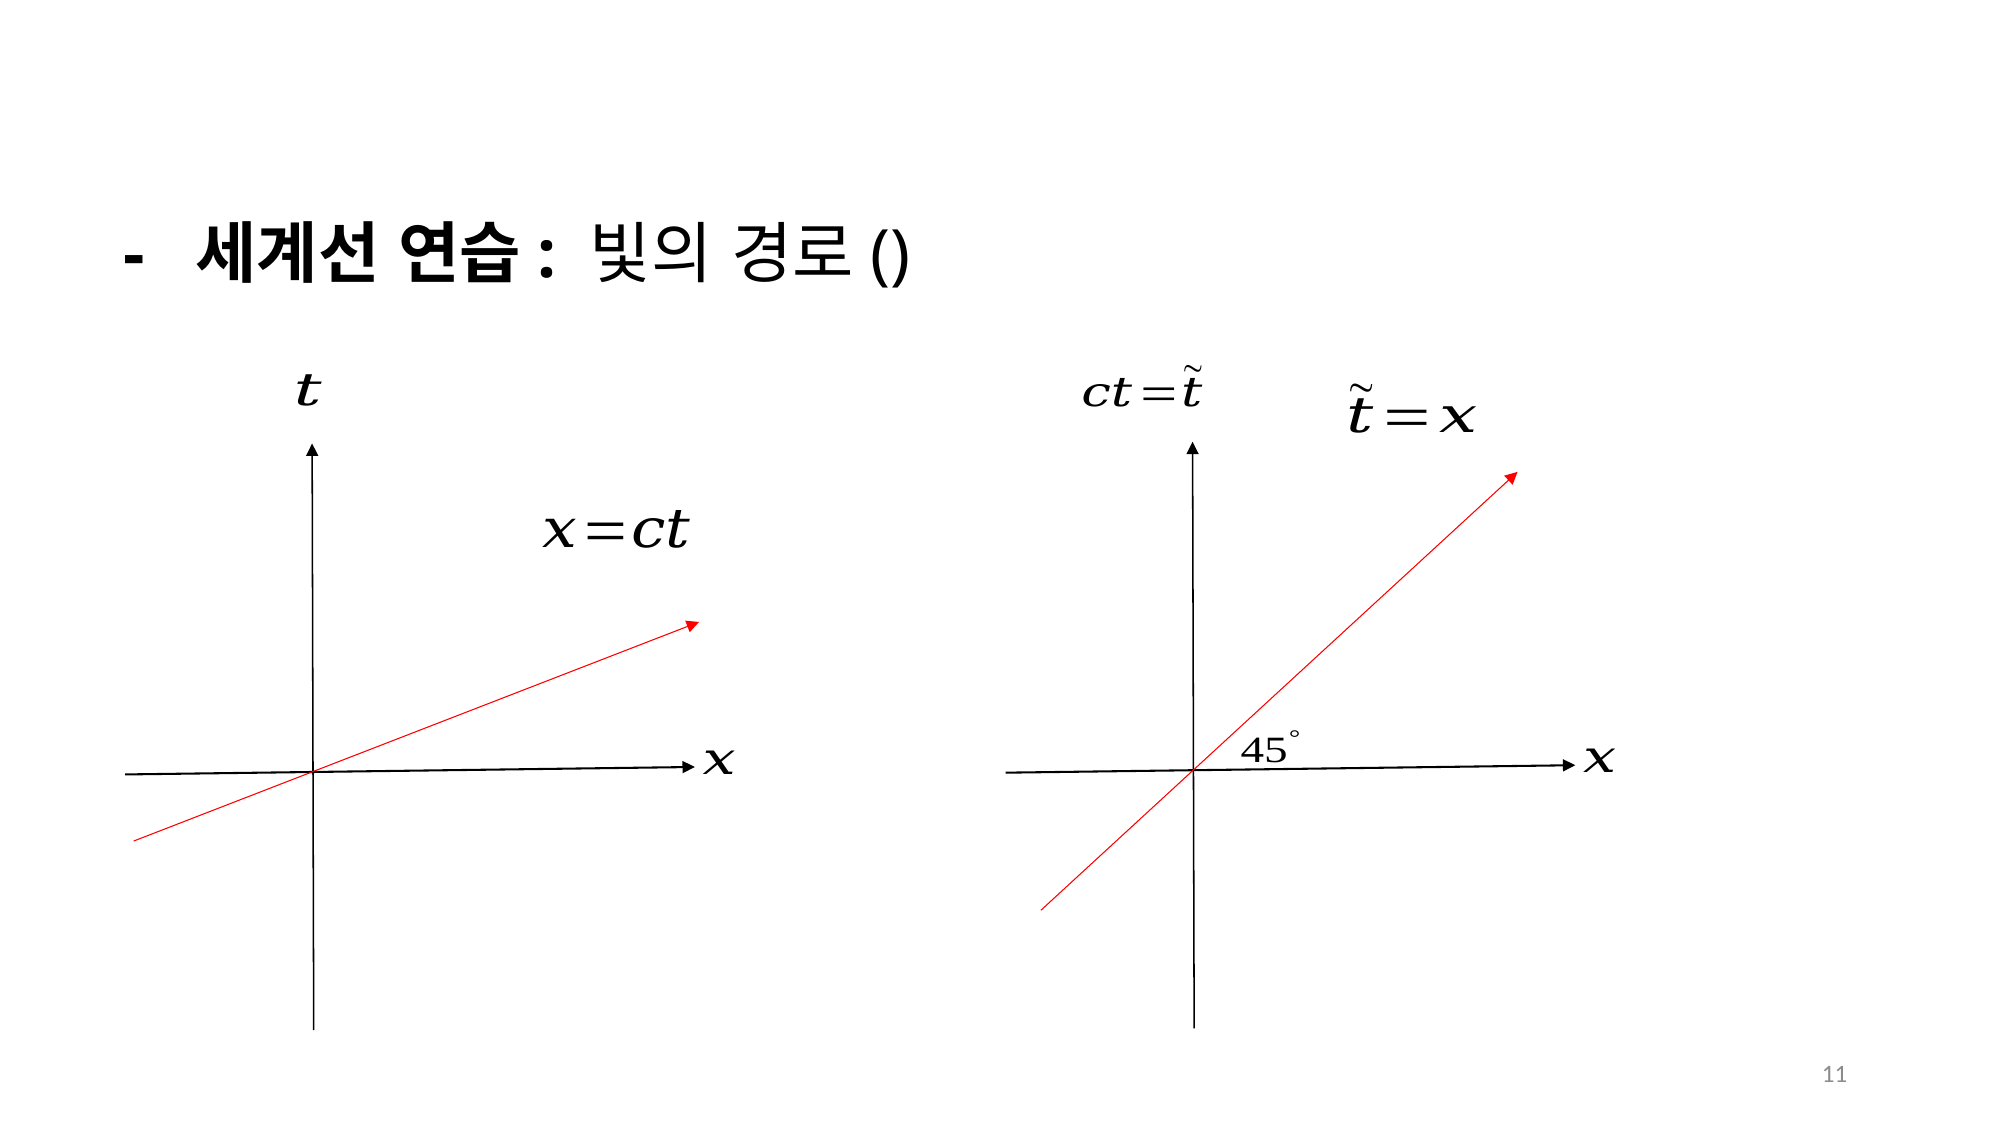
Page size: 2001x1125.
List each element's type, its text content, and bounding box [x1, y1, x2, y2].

text_box [1186, 441, 1199, 471]
text_box [305, 443, 319, 621]
slide_number 11 [1412, 1042, 1863, 1103]
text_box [1005, 733, 1040, 784]
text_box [133, 621, 699, 841]
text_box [1518, 733, 1618, 784]
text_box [699, 734, 738, 786]
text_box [1040, 471, 1518, 911]
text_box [125, 734, 133, 786]
